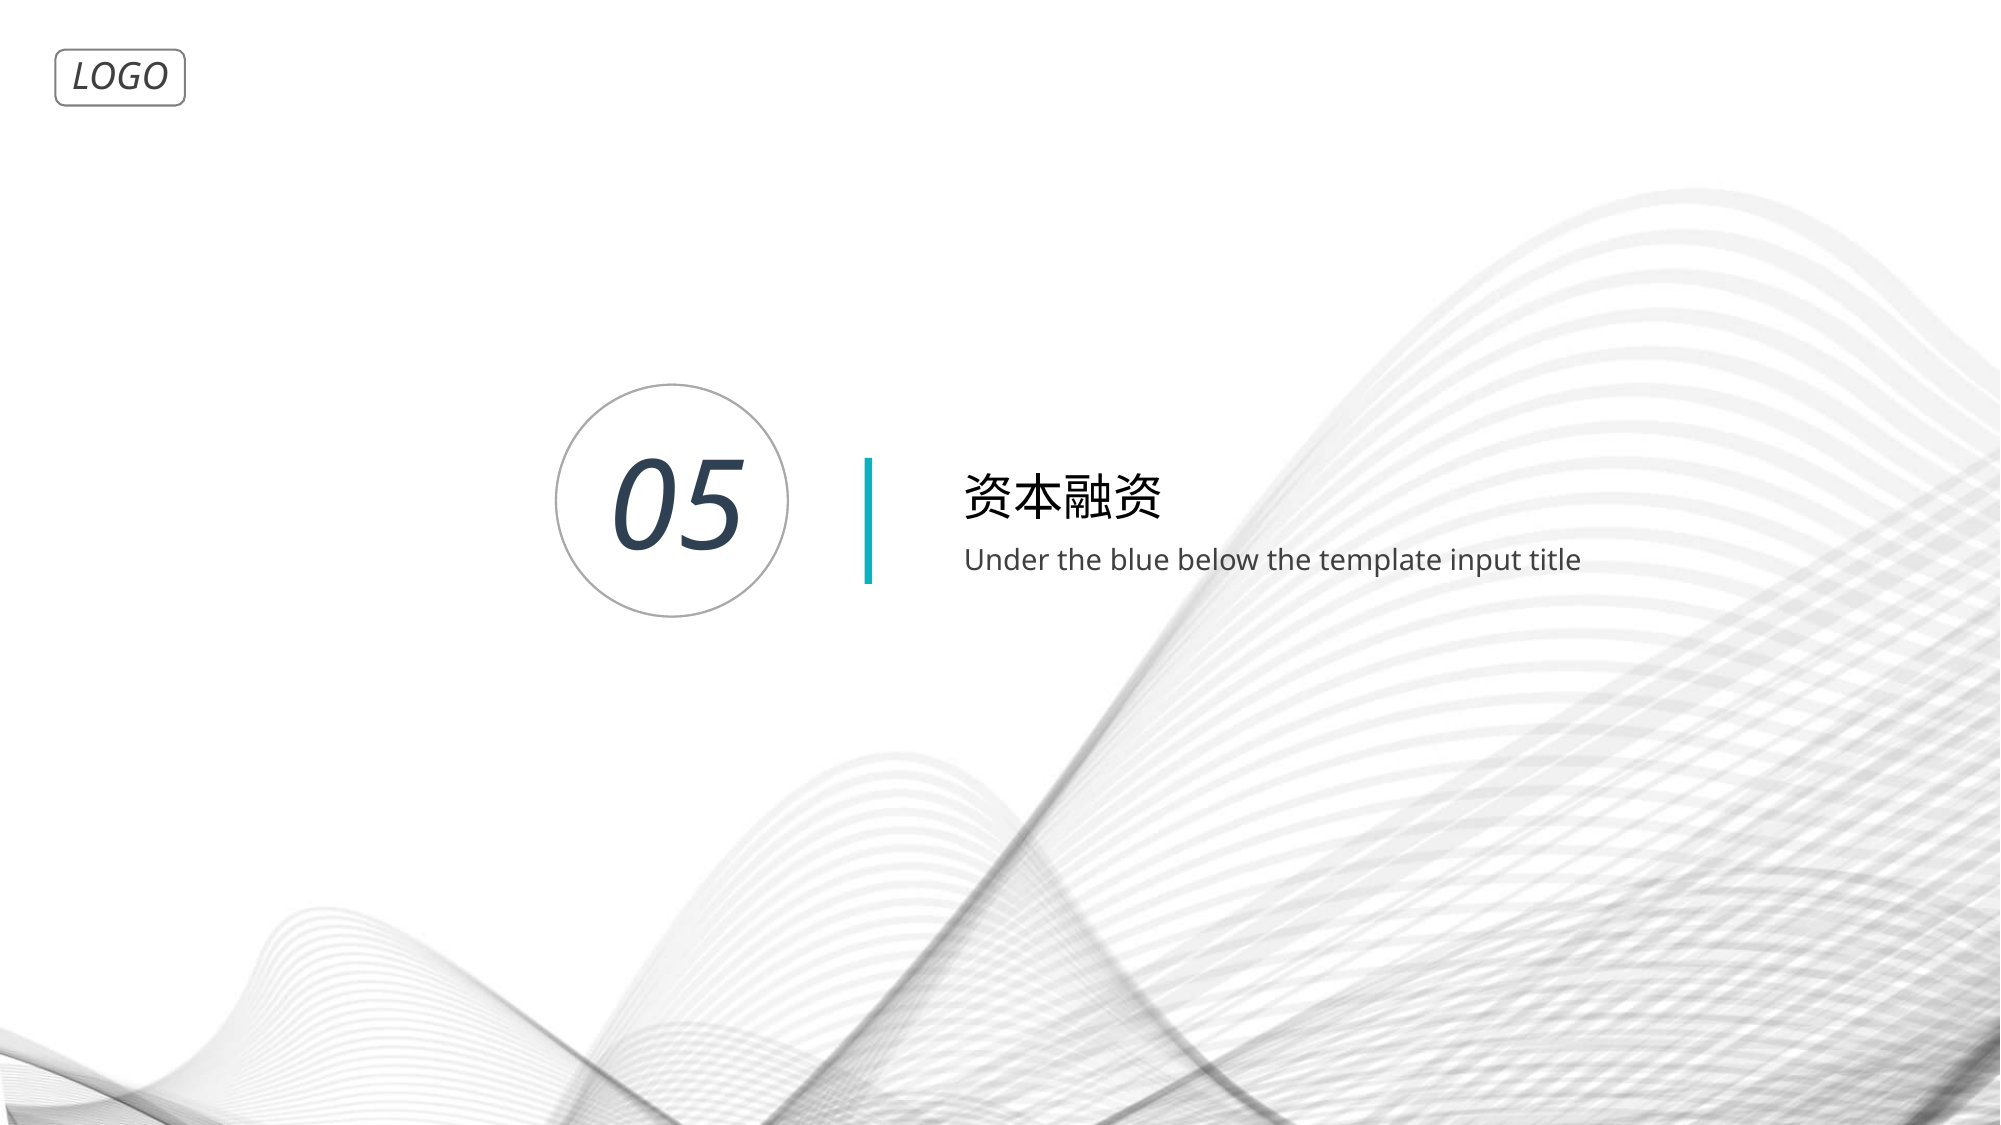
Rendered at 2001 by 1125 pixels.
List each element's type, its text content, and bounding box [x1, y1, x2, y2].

text_box Under the blue below the template input title [949, 533, 1600, 584]
text_box 资本融资 [949, 457, 1224, 533]
text_box [864, 457, 873, 585]
text_box [554, 383, 789, 618]
text_box 05 [755, 417, 762, 424]
picture [0, 0, 2000, 1125]
